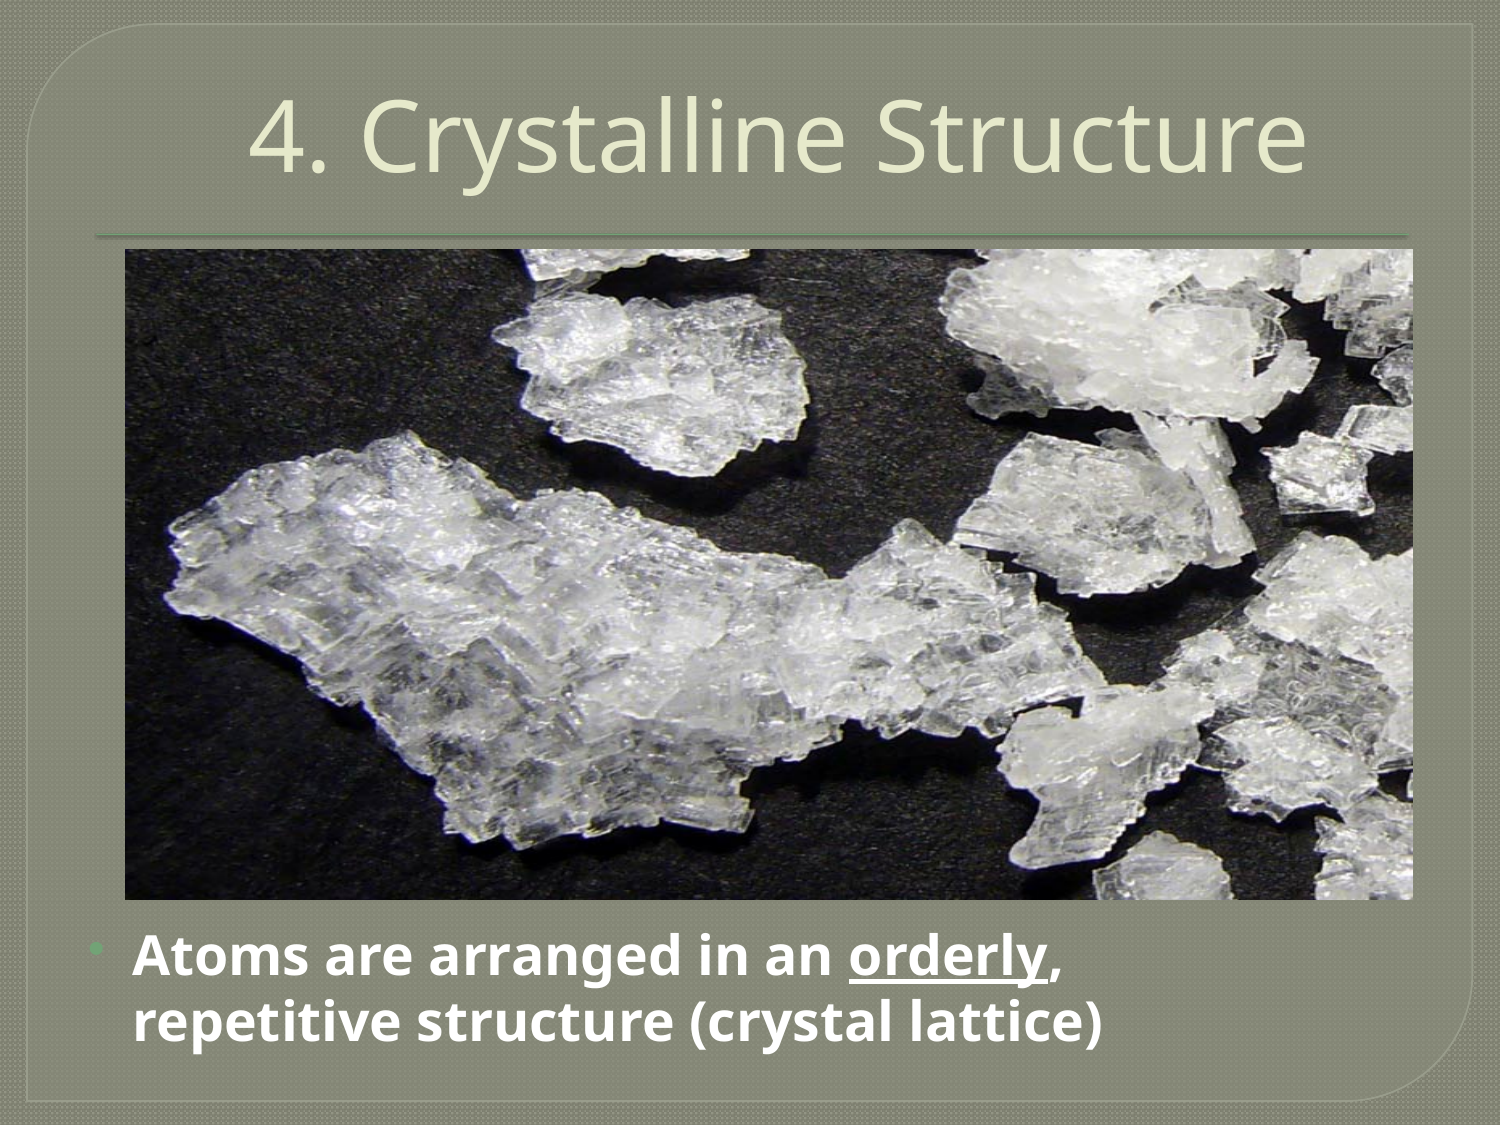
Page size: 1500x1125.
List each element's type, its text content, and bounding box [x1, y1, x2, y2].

title 4. Crystalline Structure [87, 62, 1463, 200]
picture [124, 249, 1413, 901]
list Atoms are arranged in an orderly, repetitive structure (crystal lattice) [75, 912, 1263, 1063]
